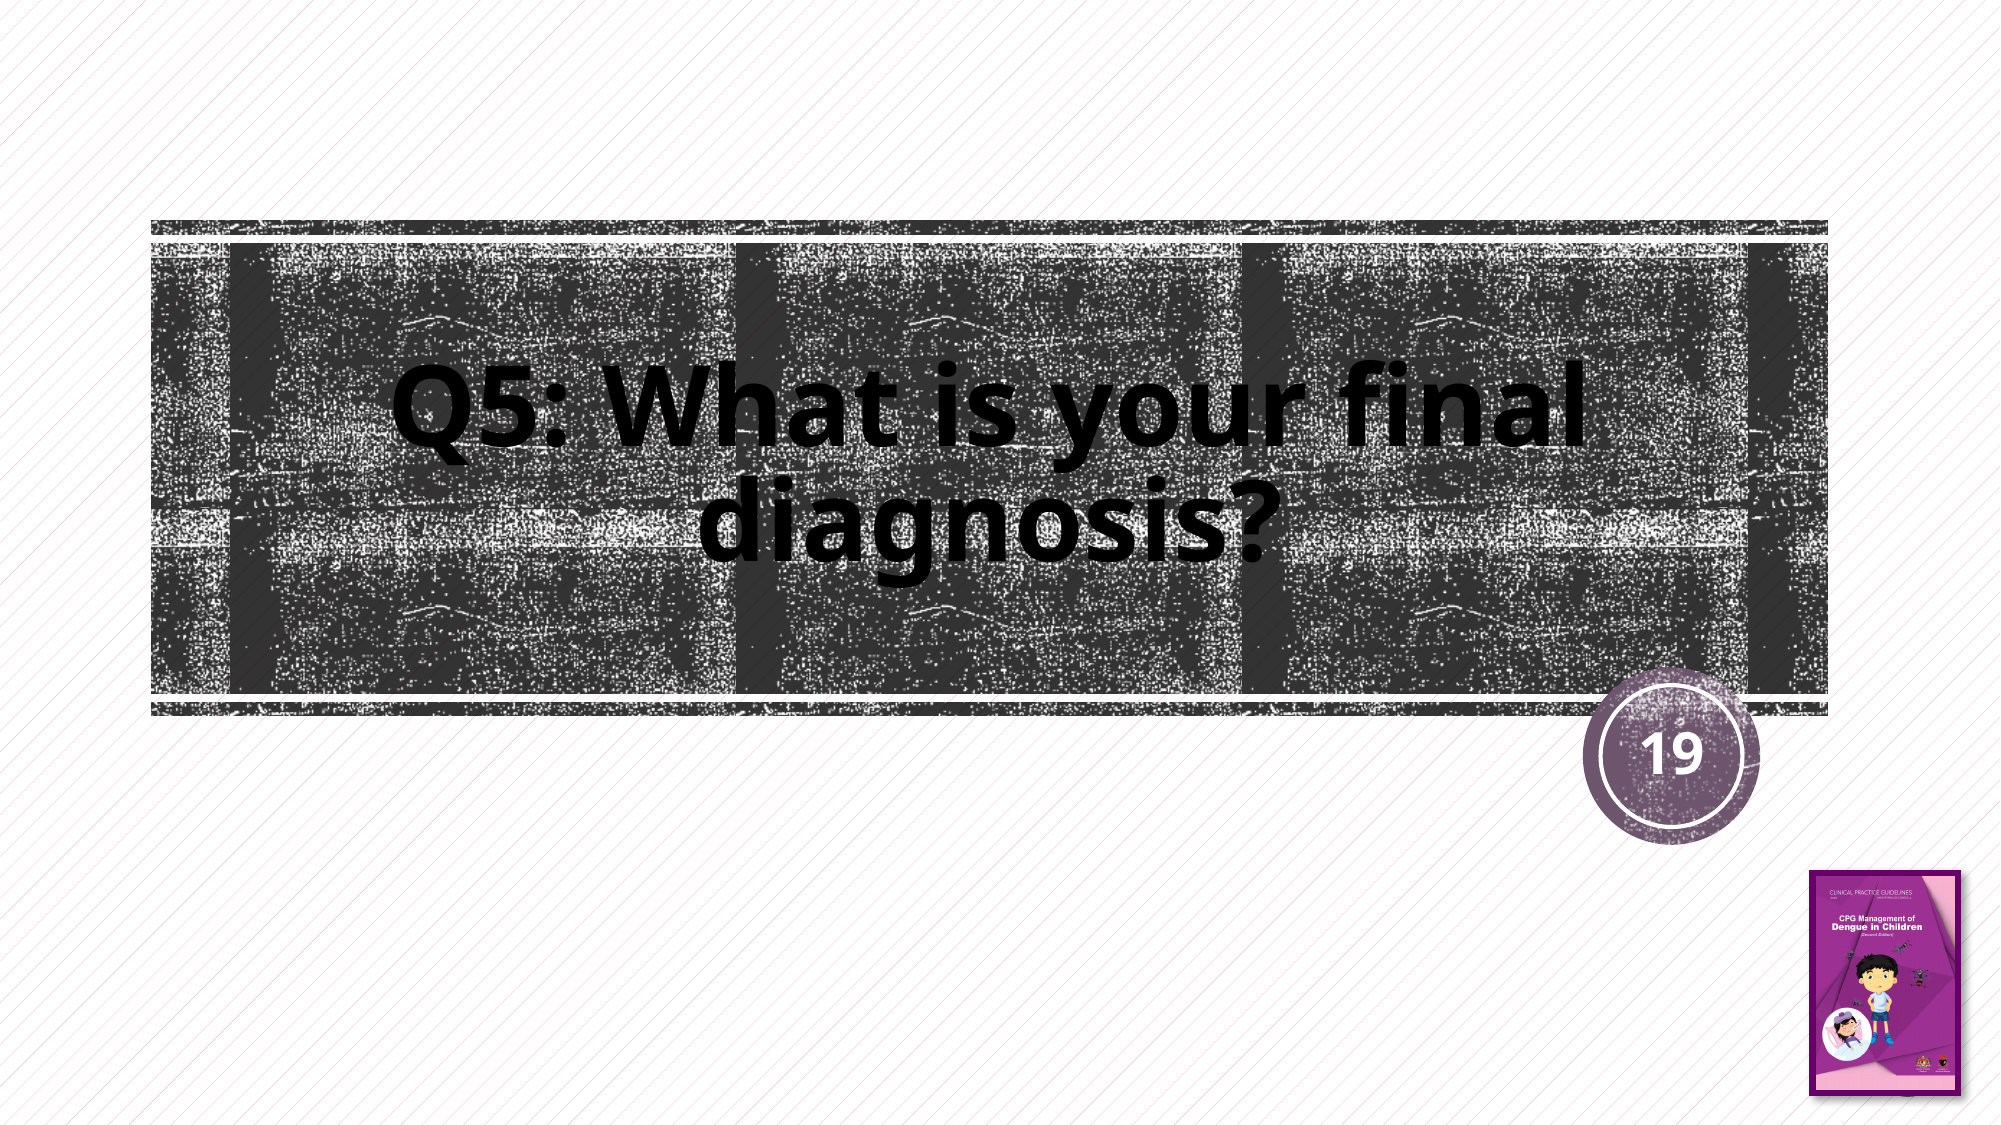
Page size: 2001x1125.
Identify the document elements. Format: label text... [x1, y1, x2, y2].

title Q5: What is your final diagnosis? [172, 234, 1808, 704]
picture [1816, 876, 1955, 1090]
slide_number 19 [1573, 703, 1770, 809]
